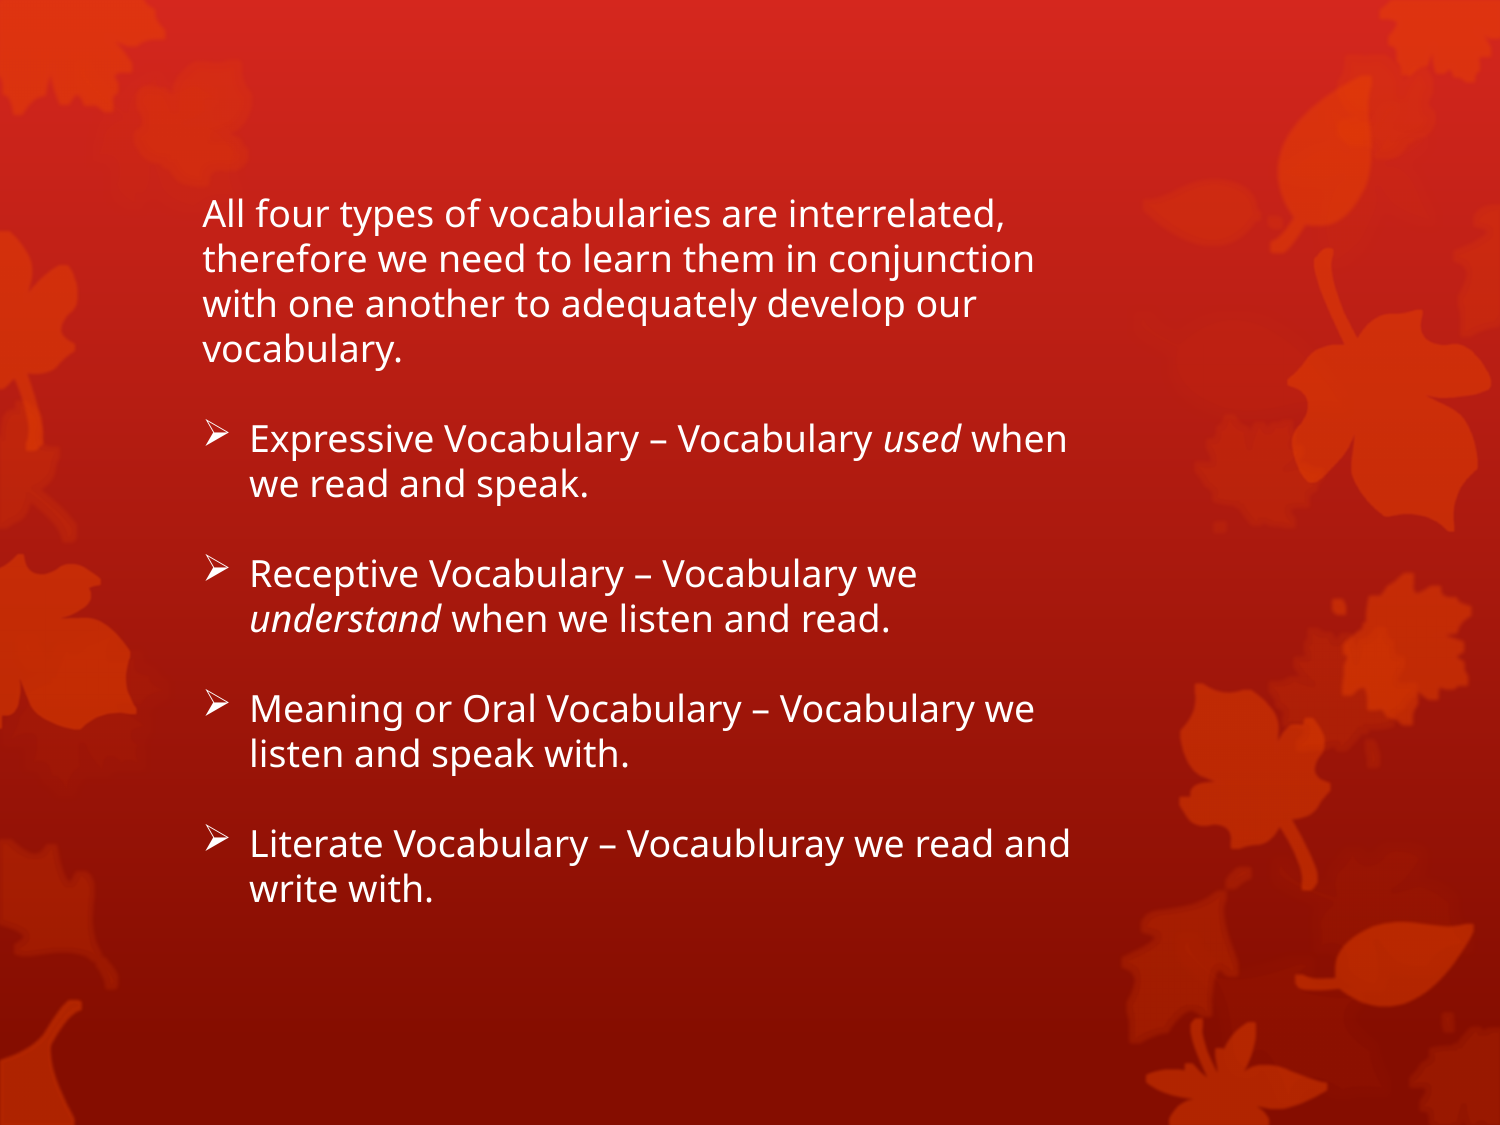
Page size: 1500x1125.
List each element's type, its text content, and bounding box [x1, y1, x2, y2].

text_box All four types of vocabularies are interrelated, therefore we need to learn them in conjunction with one another to adequately develop our vocabulary. Expressive Vocabulary – Vocabulary used when we read and speak. Receptive Vocabulary – Vocabulary we understand when we listen and read. Meaning or Oral Vocabulary – Vocabulary we listen and speak with. Literate Vocabulary – Vocaubluray we read and write with. [187, 137, 1100, 918]
